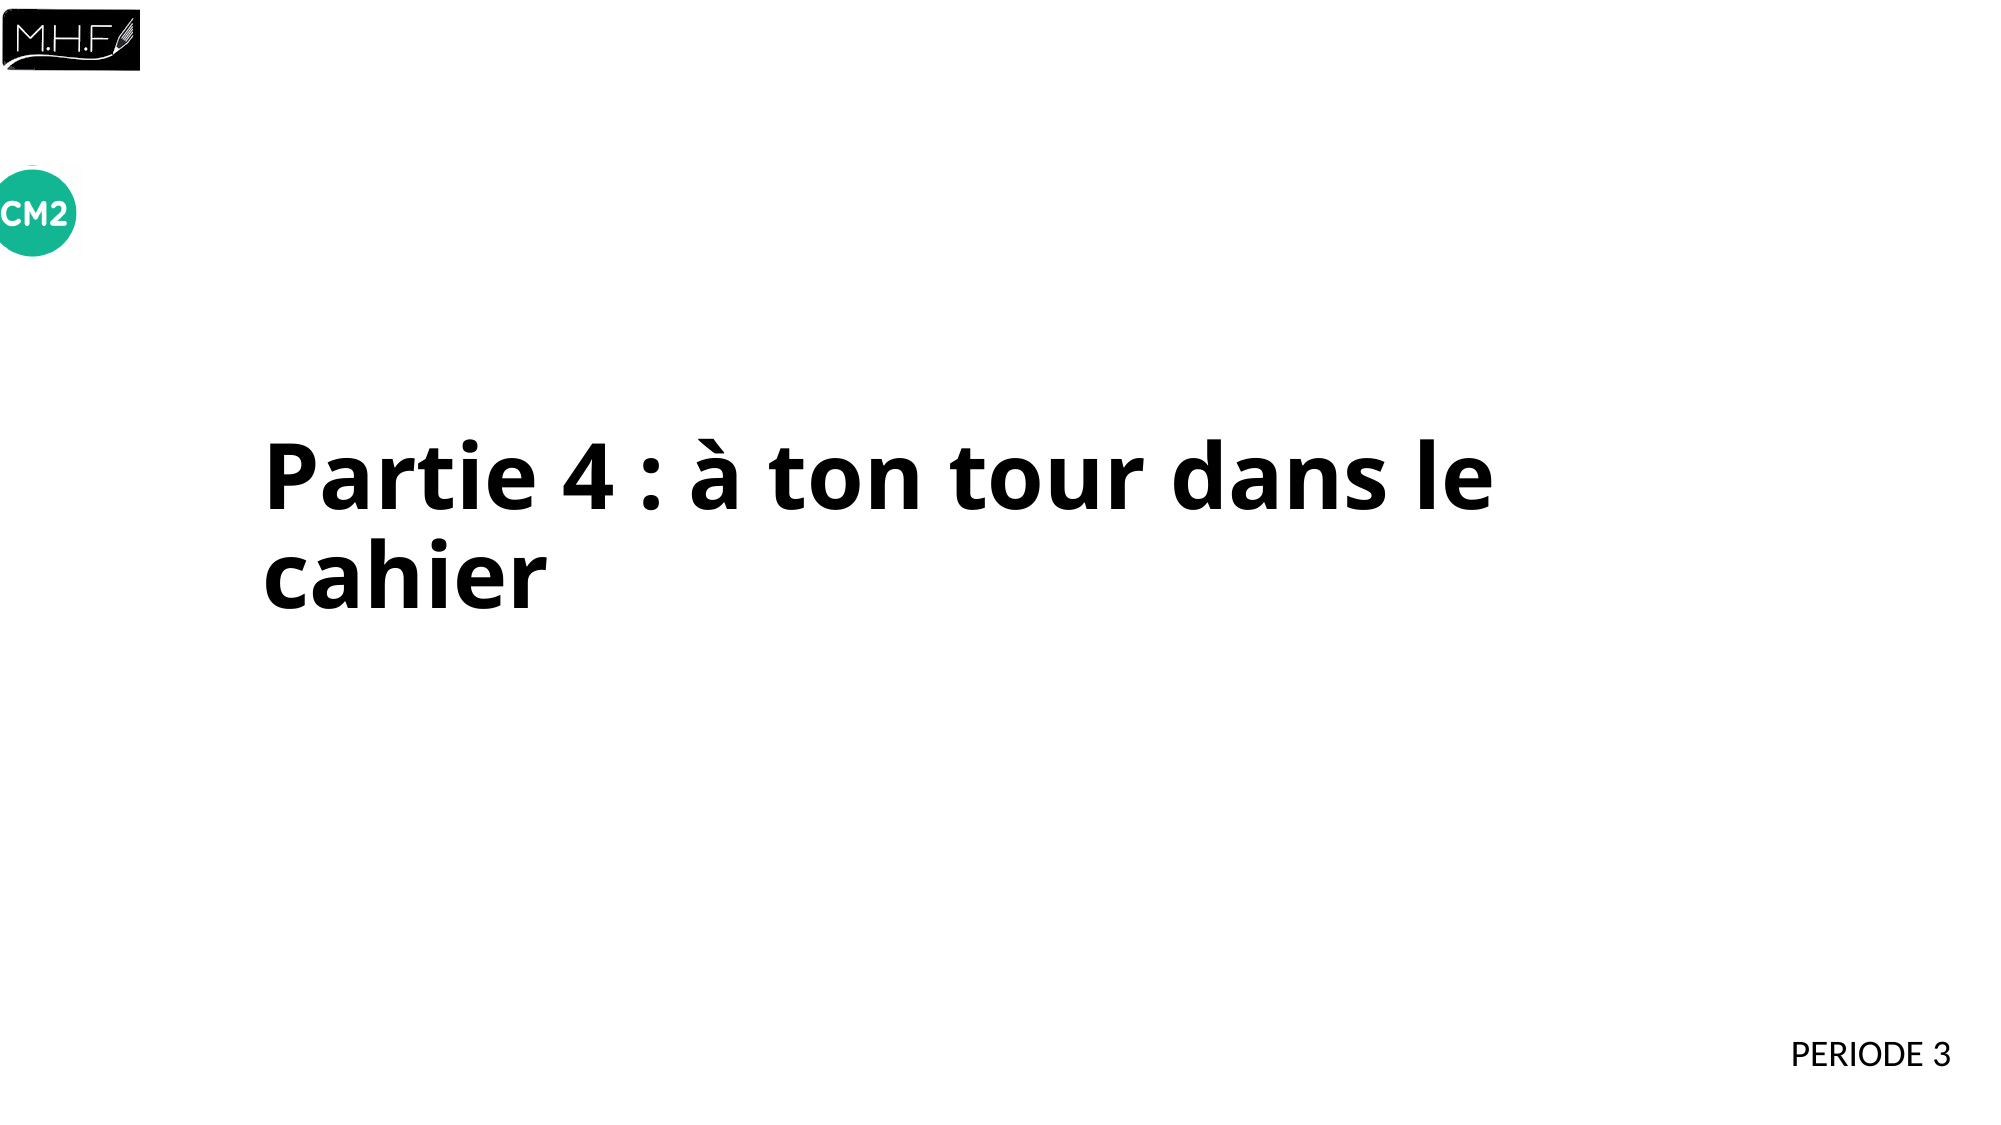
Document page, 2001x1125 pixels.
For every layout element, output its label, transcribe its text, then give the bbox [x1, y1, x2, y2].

text_box Partie 4 : à ton tour dans le cahier [247, 394, 1522, 665]
picture [0, 165, 82, 259]
text_box PERIODE 3 [1362, 1021, 1967, 1082]
picture [0, 7, 140, 74]
